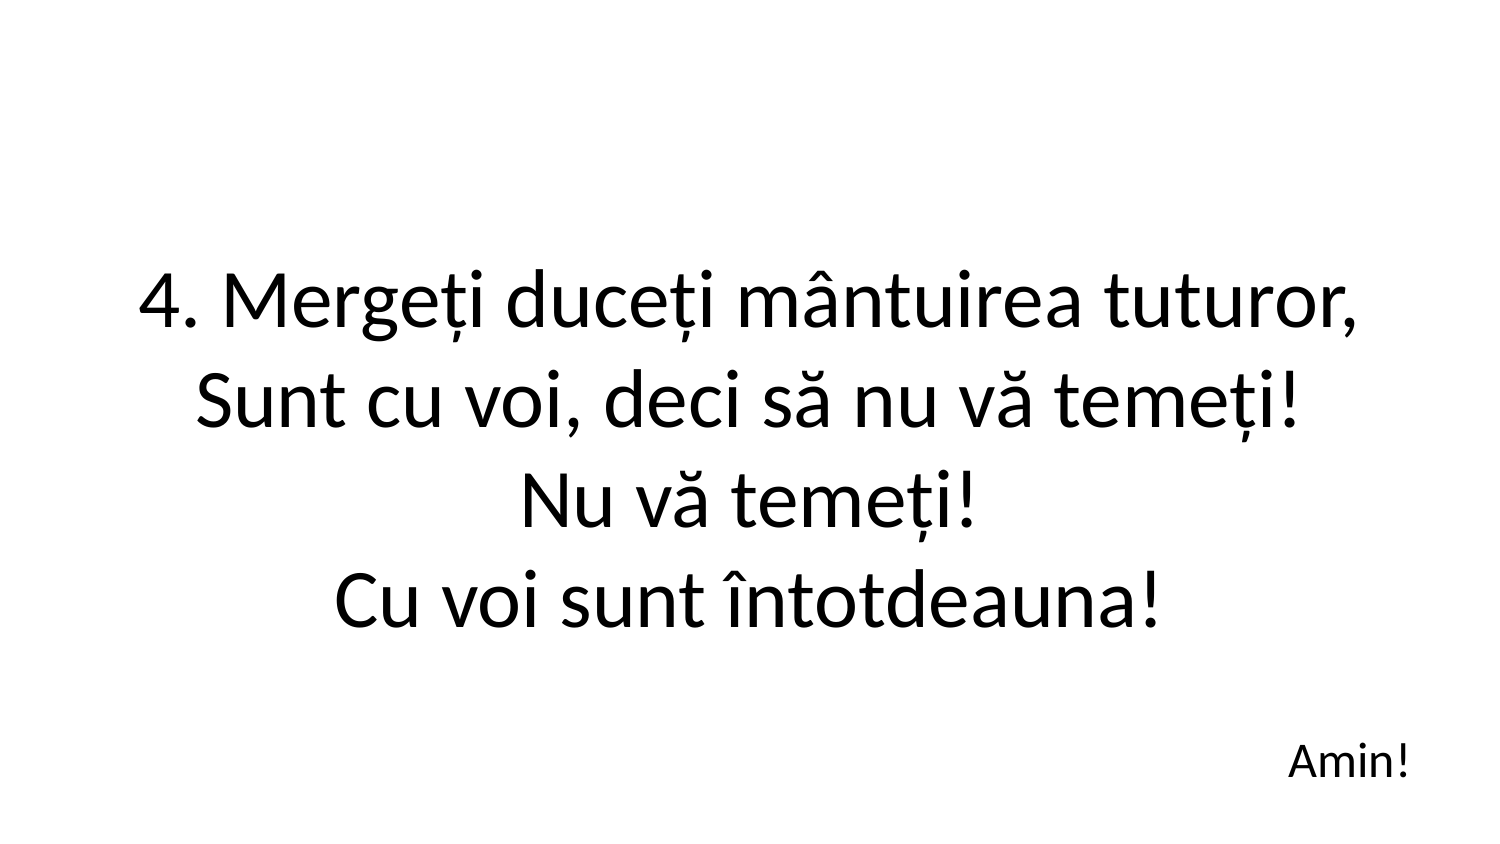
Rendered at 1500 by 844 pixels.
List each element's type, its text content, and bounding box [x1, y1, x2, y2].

text_box 4. Mergeți duceți mântuirea tuturor, Sunt cu voi, deci să nu vă temeți! Nu vă temeți! Cu voi sunt întotdeauna! [123, 192, 1377, 652]
text_box Amin! [1273, 674, 1427, 795]
